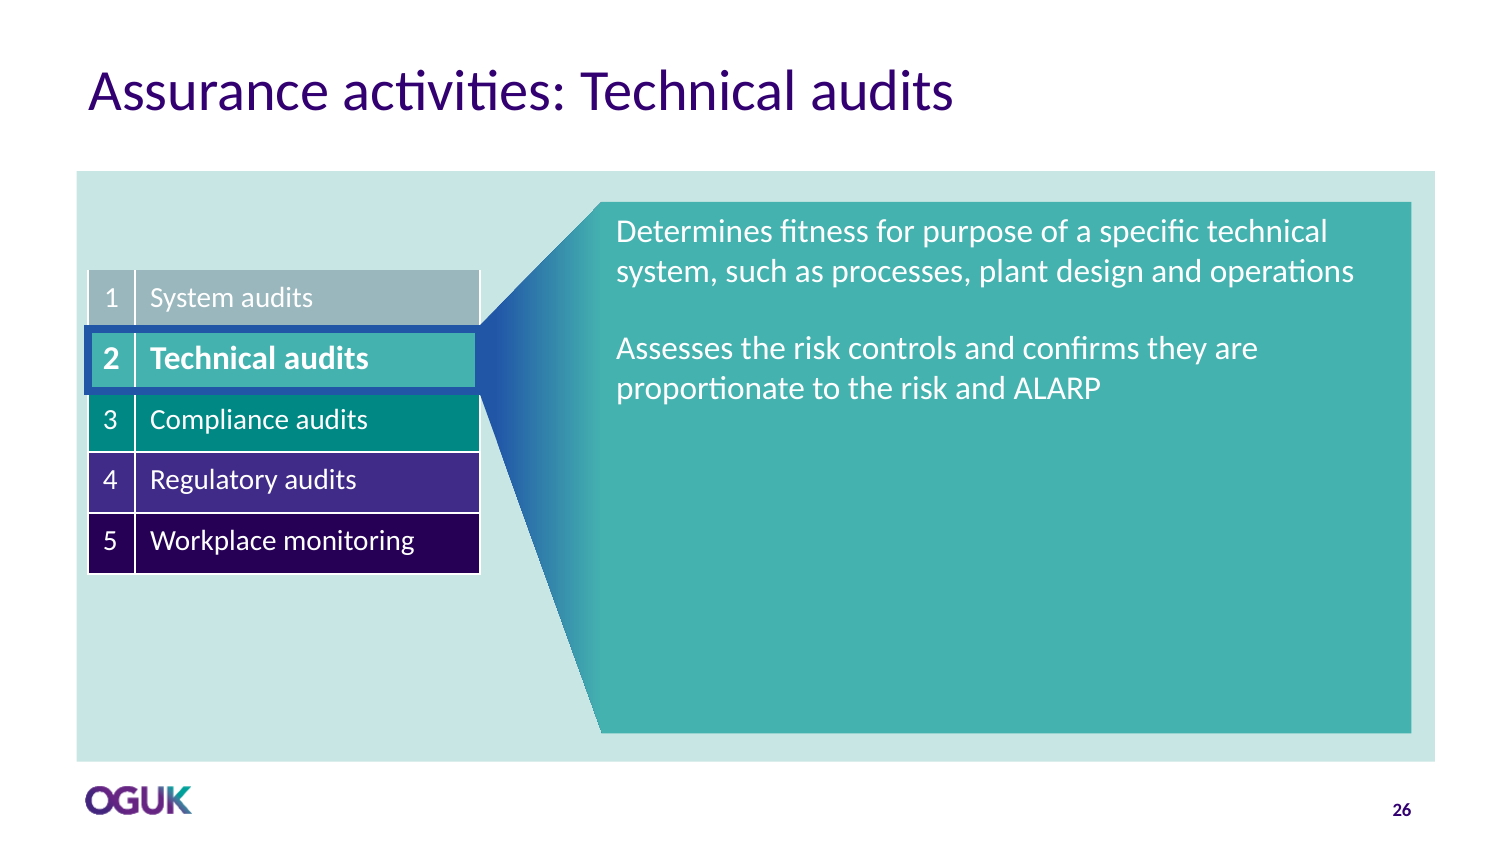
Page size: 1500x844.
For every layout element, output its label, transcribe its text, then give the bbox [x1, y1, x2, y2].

text_box [76, 170, 1436, 763]
table_cell Workplace monitoring [136, 514, 479, 573]
text_box [476, 199, 604, 734]
table_cell Compliance audits [136, 392, 479, 451]
table_cell 4 [89, 453, 134, 512]
table_cell Regulatory audits [136, 453, 479, 512]
table_cell 3 [89, 392, 134, 451]
slide_number 26 [1352, 800, 1412, 818]
table_cell 5 [89, 514, 134, 573]
text_box Determines fitness for purpose of a specific technical system, such as processes, plant design and operations Assesses the risk controls and confirms they are proportionate to the risk and ALARP [604, 201, 1412, 734]
table_header System audits [136, 270, 479, 328]
title Assurance activities: Technical audits [88, 38, 1412, 145]
table_header 1 [89, 270, 134, 328]
text_box [87, 328, 477, 392]
picture [76, 778, 200, 822]
